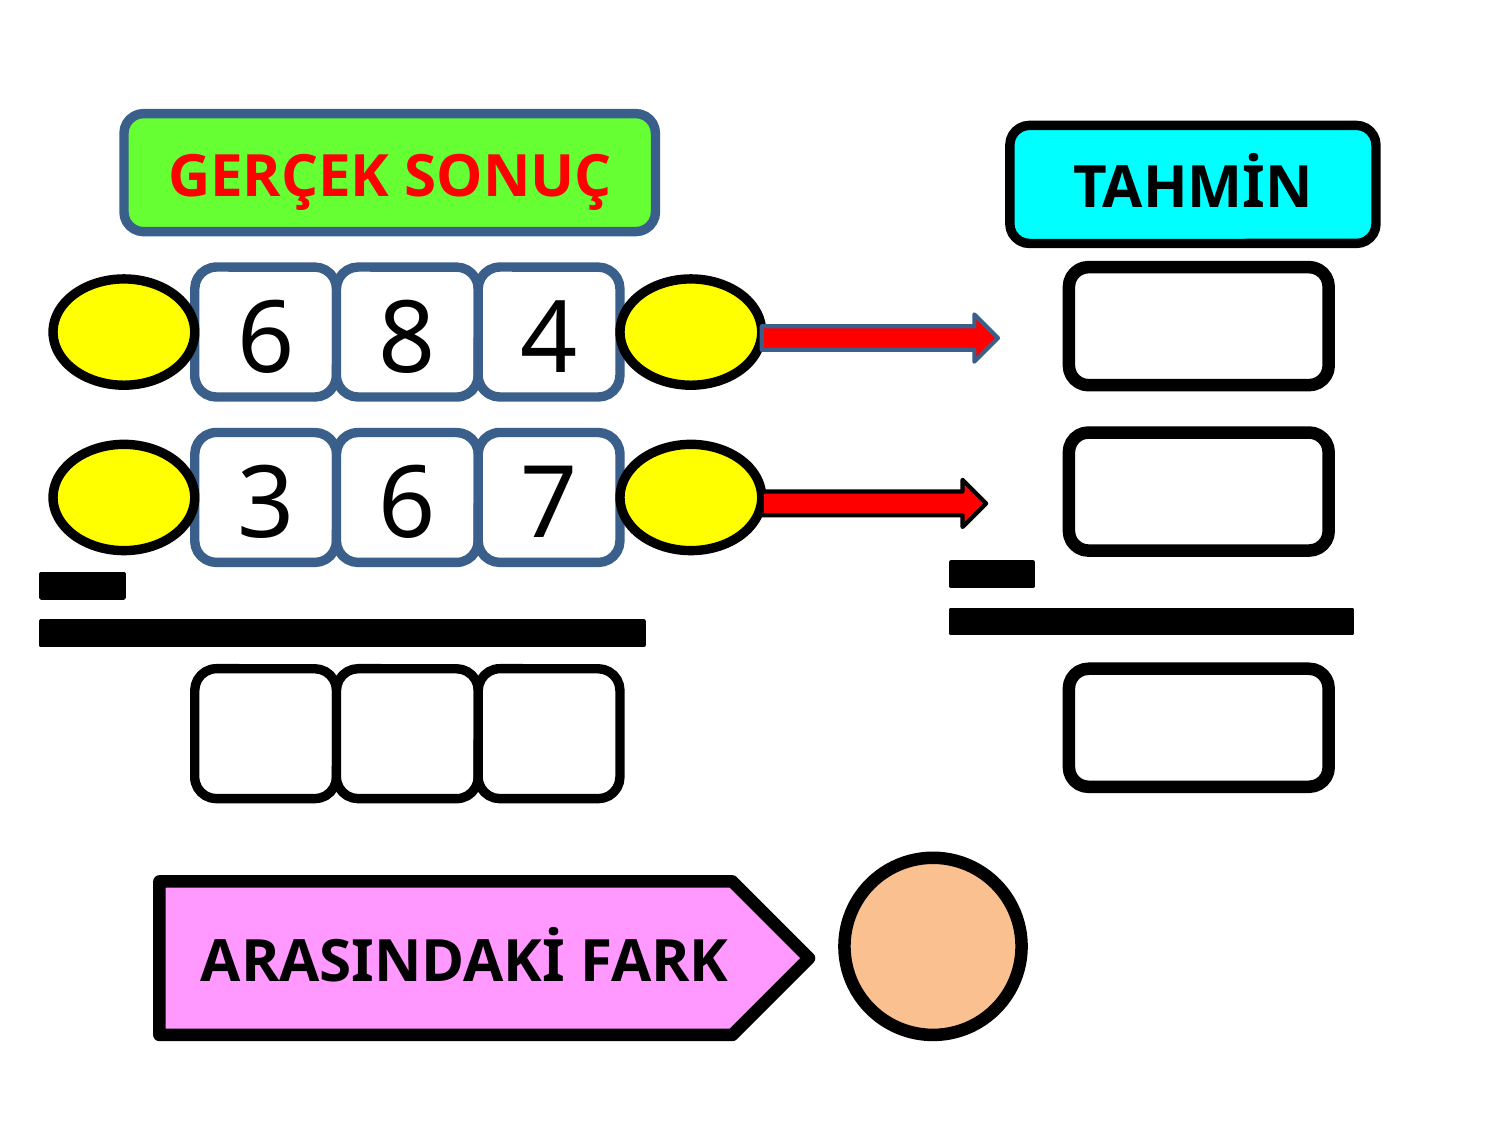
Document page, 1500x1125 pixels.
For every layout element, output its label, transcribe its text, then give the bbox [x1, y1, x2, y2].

text_box [617, 442, 763, 553]
text_box 6 [192, 264, 336, 400]
text_box [50, 442, 197, 553]
text_box [949, 608, 1354, 635]
text_box 7 [476, 430, 623, 565]
text_box [476, 666, 623, 801]
text_box [759, 477, 989, 529]
text_box 6 [334, 430, 478, 565]
text_box [50, 276, 197, 388]
text_box ARASINDAKİ FARK [157, 879, 812, 1038]
text_box [1066, 666, 1331, 789]
text_box GERÇEK SONUÇ [121, 111, 658, 234]
text_box [759, 312, 1001, 364]
text_box [1066, 265, 1331, 388]
text_box [39, 619, 610, 647]
text_box [1066, 430, 1331, 553]
text_box 8 [334, 264, 478, 400]
text_box [949, 560, 1035, 588]
text_box [617, 276, 764, 388]
text_box 4 [476, 264, 623, 400]
text_box [39, 572, 126, 600]
text_box 3 [192, 430, 336, 565]
text_box [610, 619, 646, 647]
text_box [334, 666, 478, 801]
text_box [842, 855, 1024, 1038]
text_box [192, 666, 336, 801]
text_box TAHMİN [1007, 123, 1379, 246]
